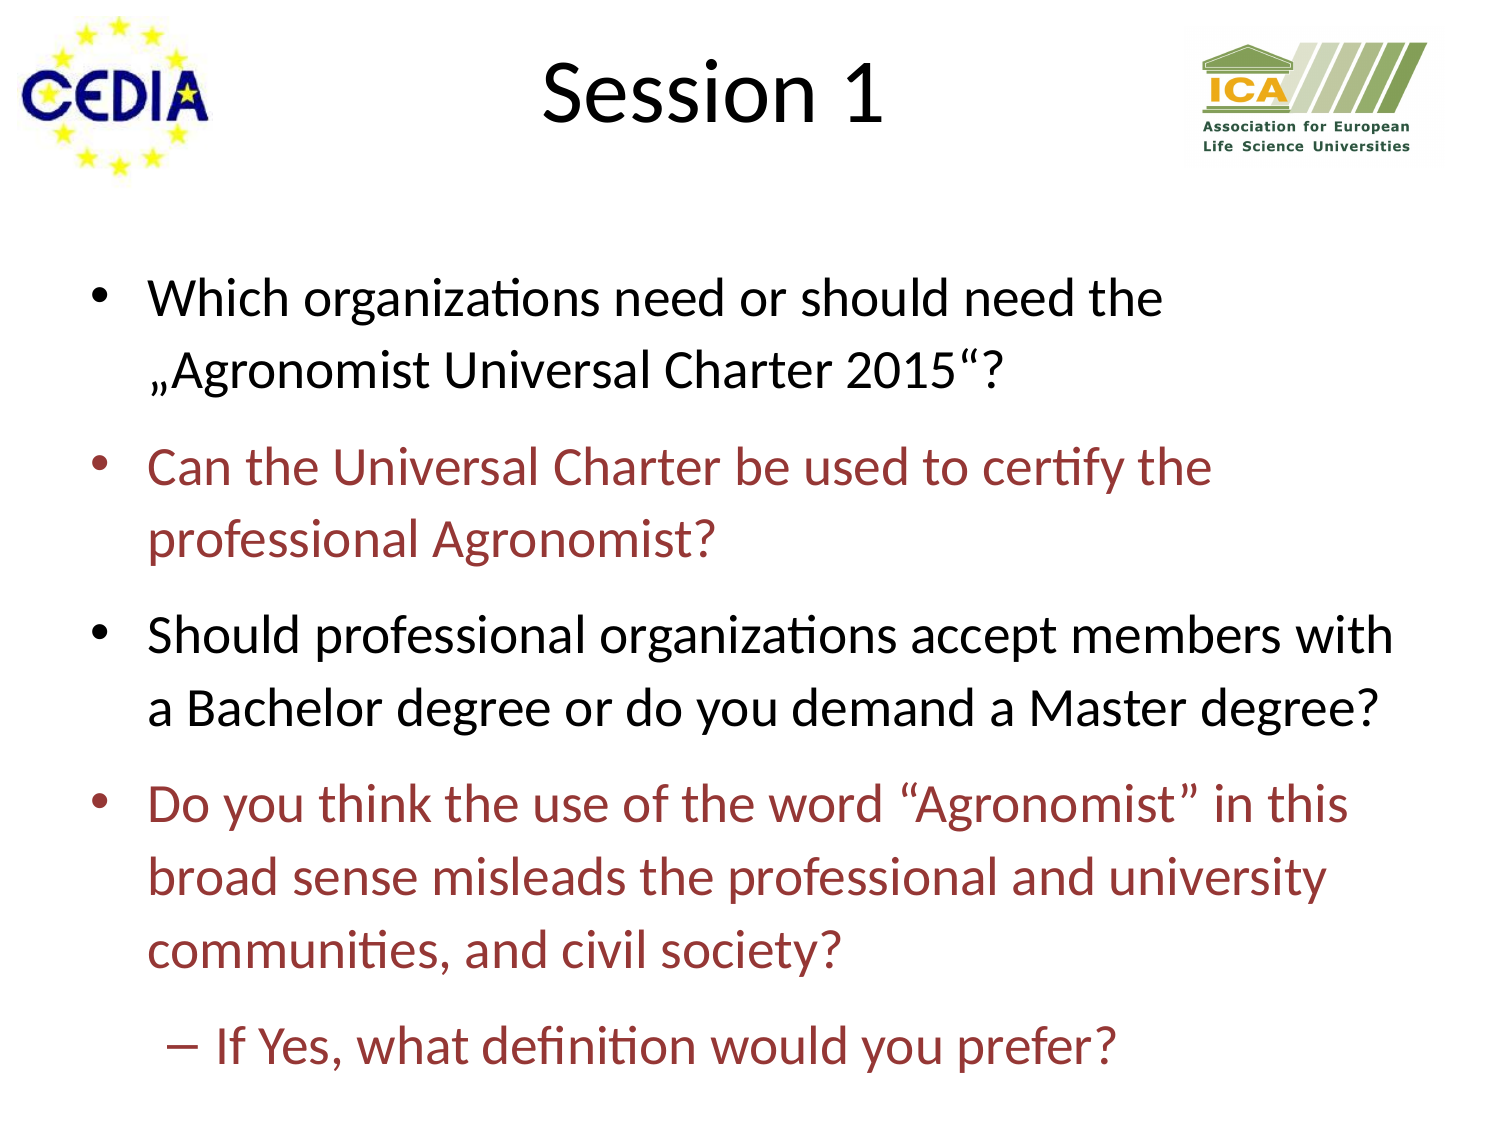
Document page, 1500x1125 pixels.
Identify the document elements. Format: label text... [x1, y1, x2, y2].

list Which organizations need or should need the „Agronomist Universal Charter 2015“? Can the Universal Charter be used to certify the professional Agronomist? Should professional organizations accept members with a Bachelor degree or do you demand a Master degree? Do you think the use of the word “Agronomist” in this broad sense misleads the professional and university communities, and civil society? If Yes, what definition would you prefer? [75, 246, 1425, 1097]
title Session 1 [39, 0, 1390, 180]
picture [1390, 26, 1445, 168]
picture [17, 16, 213, 197]
